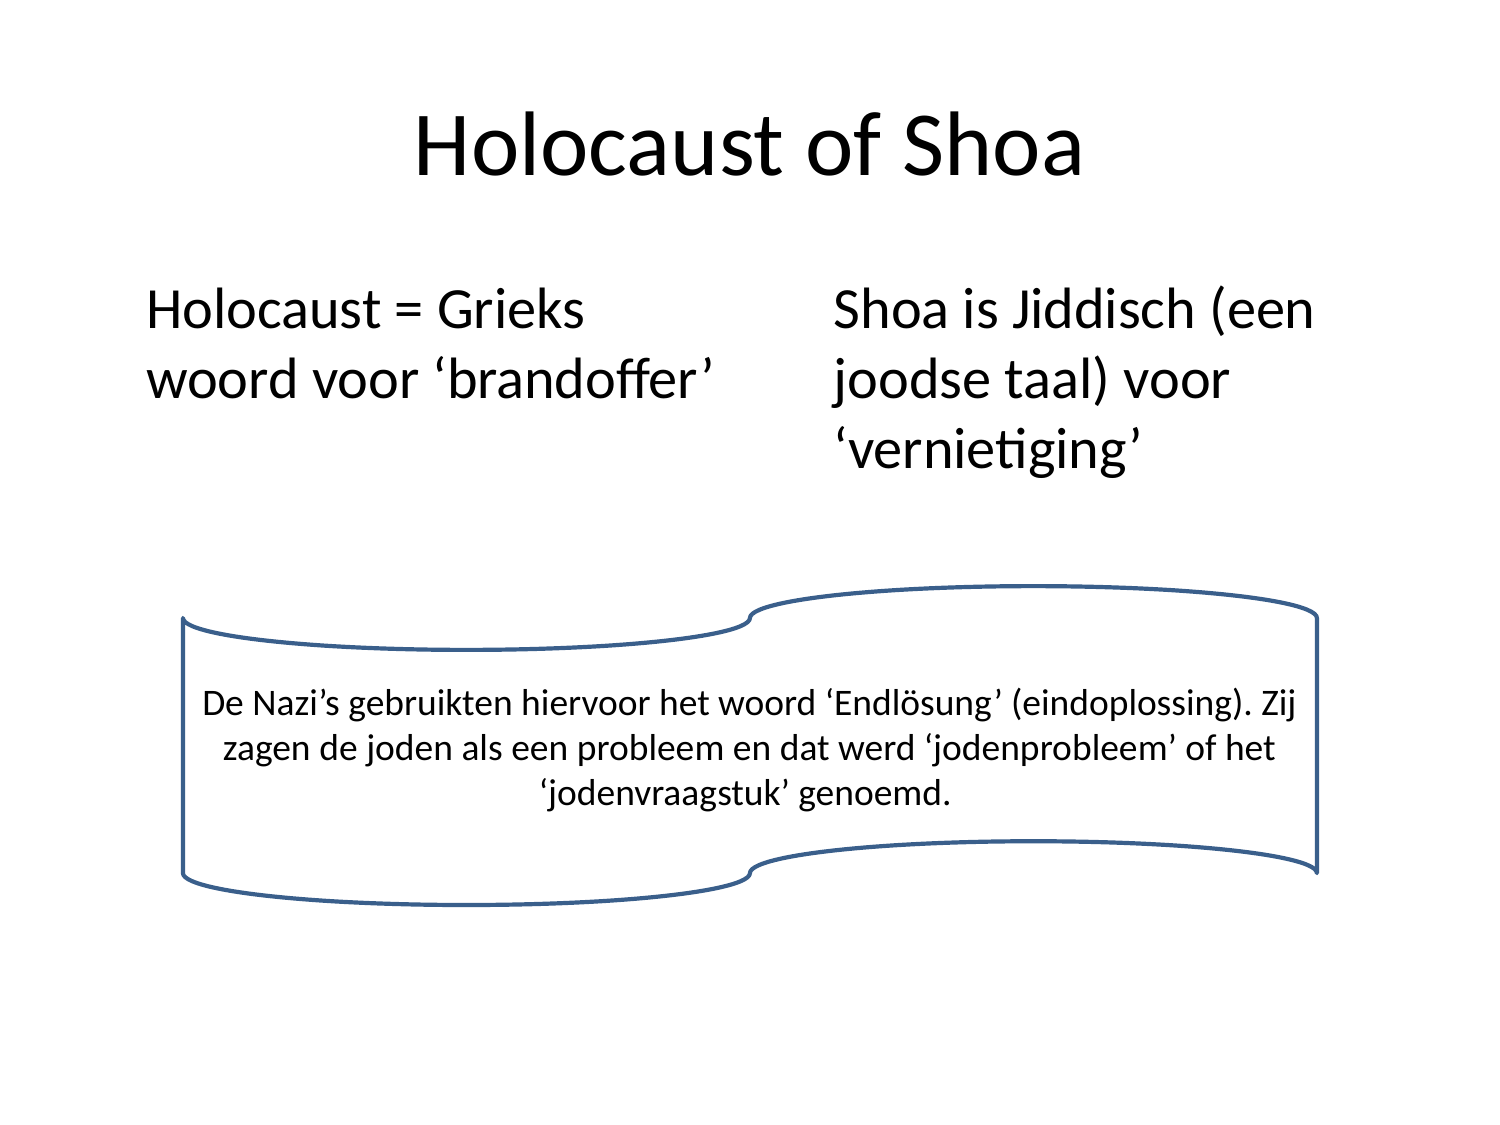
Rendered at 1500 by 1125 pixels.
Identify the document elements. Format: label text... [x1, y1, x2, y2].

text_box De Nazi’s gebruikten hiervoor het woord ‘Endlösung’ (eindoplossing). Zij zagen de joden als een probleem en dat werd ‘jodenprobleem’ of het ‘jodenvraagstuk’ genoemd. [180, 584, 1320, 908]
list Shoa is Jiddisch (een joodse taal) voor ‘vernietiging’ [762, 262, 1425, 528]
title Holocaust of Shoa [75, 45, 1425, 233]
list Holocaust = Grieks woord voor ‘brandoffer’ [75, 262, 738, 504]
